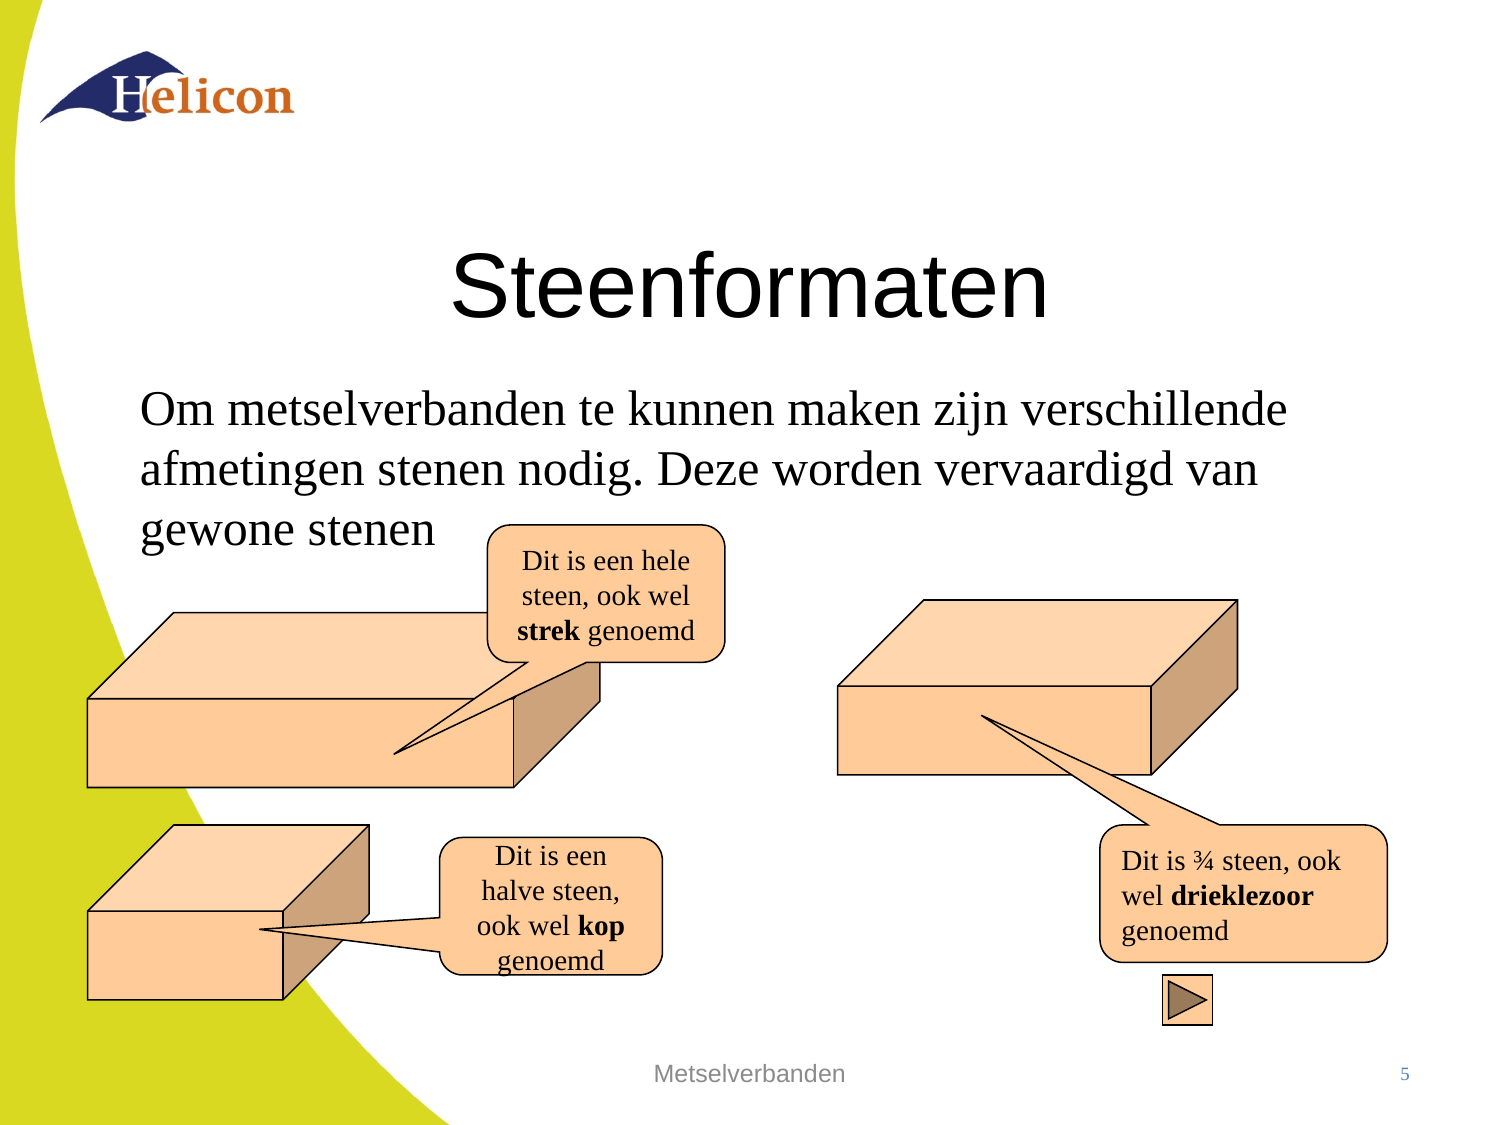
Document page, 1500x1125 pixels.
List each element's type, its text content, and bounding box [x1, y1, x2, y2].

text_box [87, 824, 663, 1001]
slide_number 5 [1074, 1042, 1425, 1103]
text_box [87, 524, 726, 788]
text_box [837, 599, 1388, 963]
text_box [1162, 975, 1213, 1026]
title Steenformaten [112, 187, 1388, 375]
footer Metselverbanden [512, 1042, 988, 1103]
text_box Om metselverbanden te kunnen maken zijn verschillende afmetingen stenen nodig. Deze worden vervaardigd van gewone stenen [125, 367, 1375, 563]
picture [0, 0, 1500, 1125]
